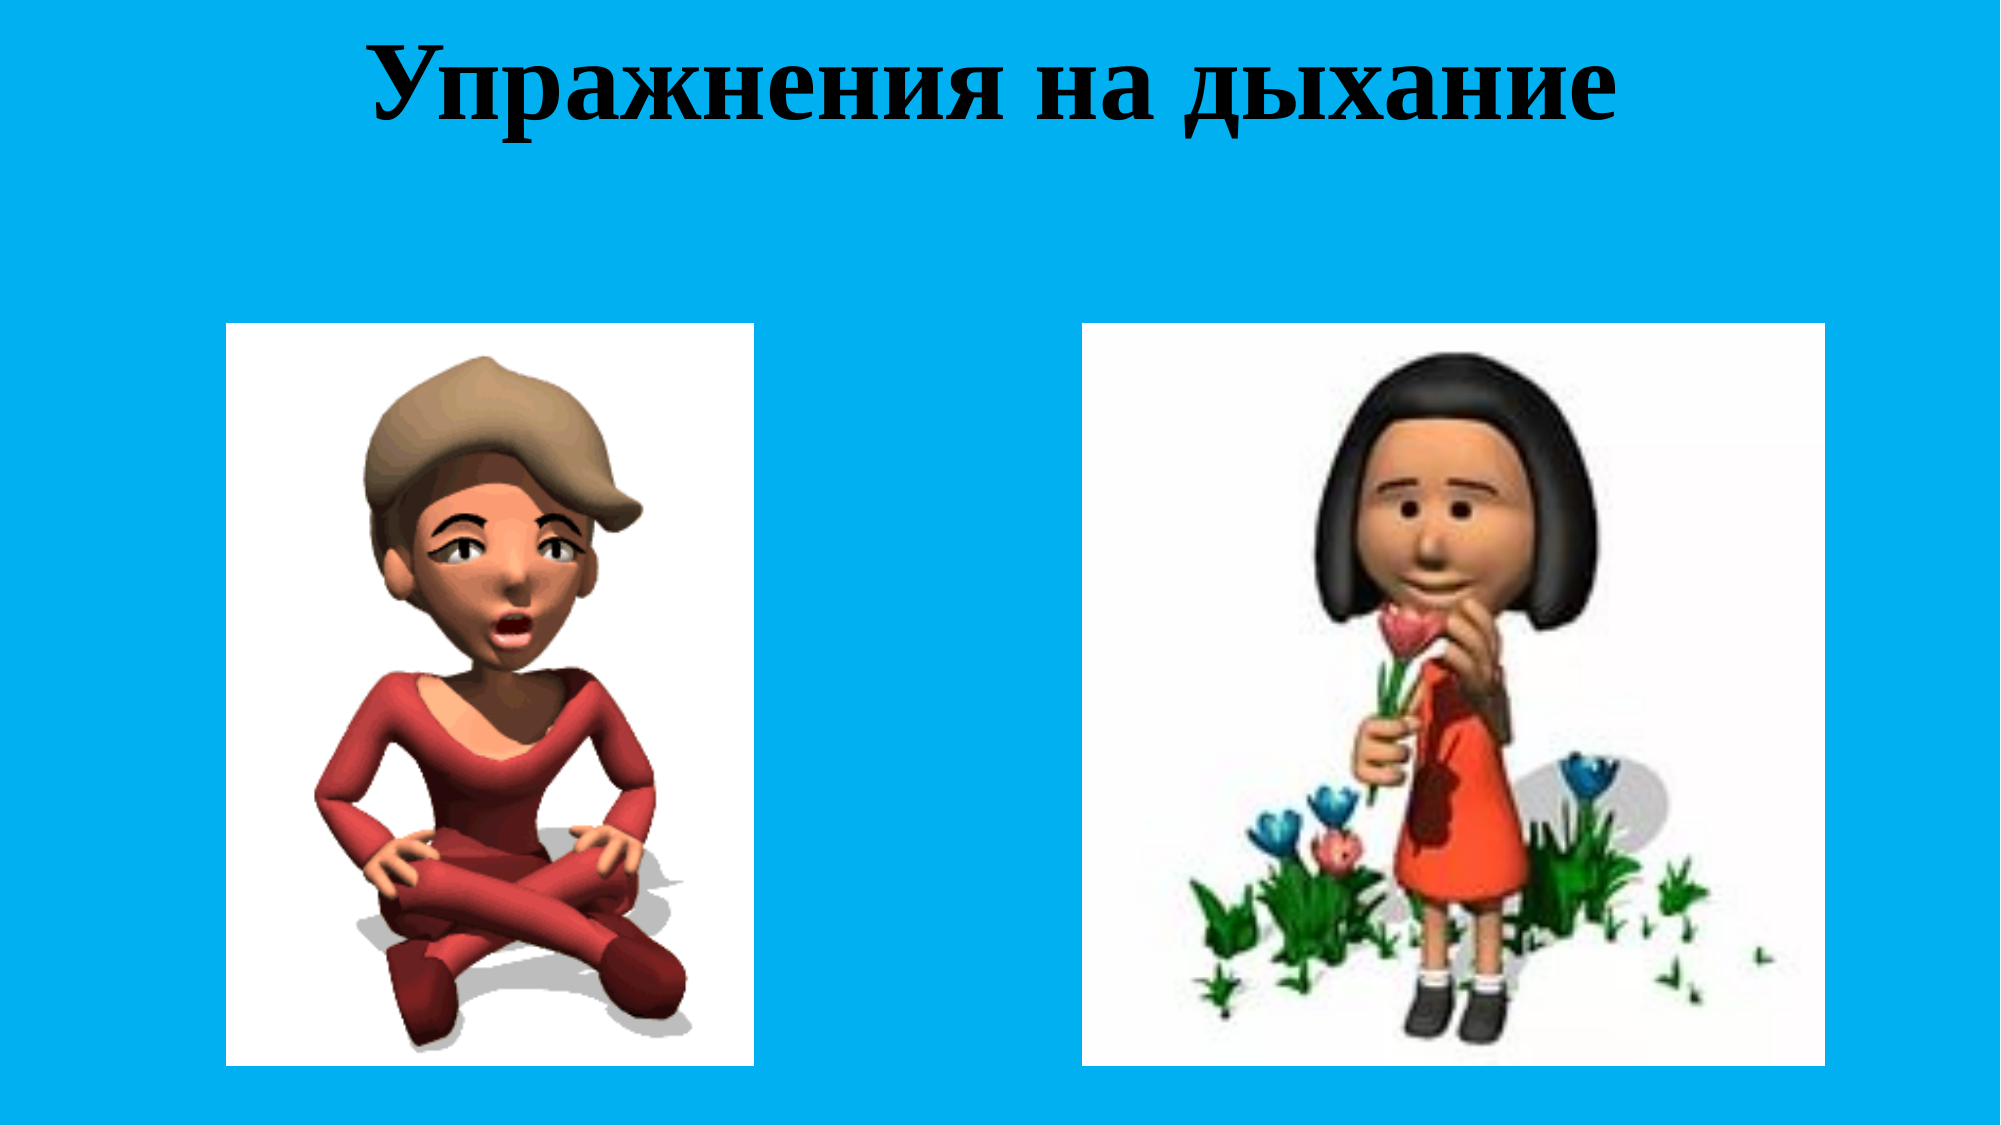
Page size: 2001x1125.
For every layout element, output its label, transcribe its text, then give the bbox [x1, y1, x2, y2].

picture [227, 324, 753, 1065]
text_box Упражнения на дыхание [346, 0, 1637, 150]
picture [1083, 324, 1824, 1065]
